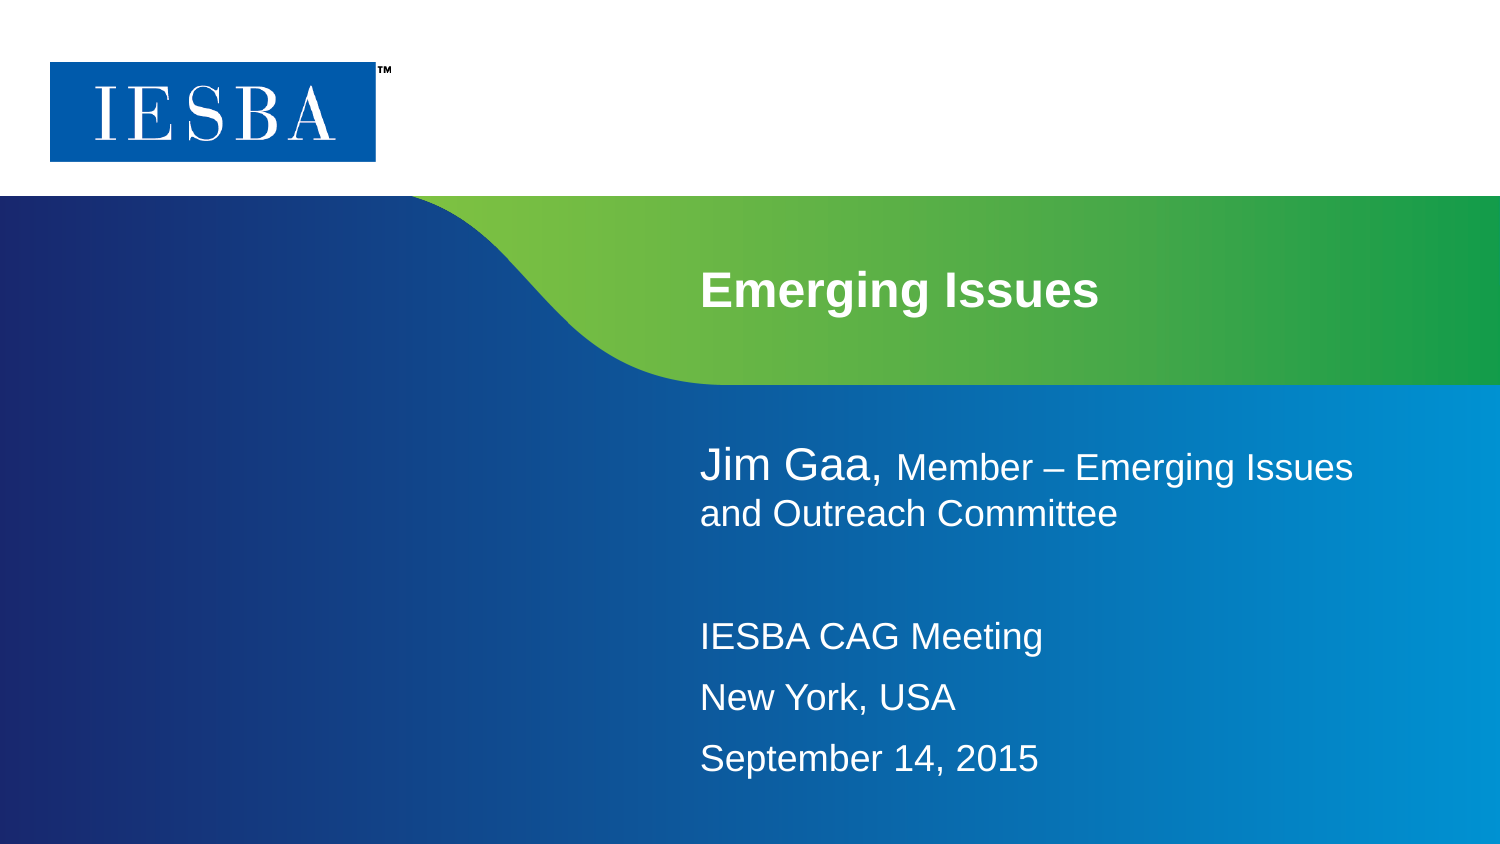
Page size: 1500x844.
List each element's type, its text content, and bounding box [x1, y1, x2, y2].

picture [412, 196, 1500, 385]
picture [50, 62, 391, 162]
title Emerging Issues [699, 256, 1463, 319]
subtitle Jim Gaa, Member – Emerging Issues and Outreach Committee IESBA CAG Meeting New York, USA September 14, 2015 [699, 434, 1413, 785]
